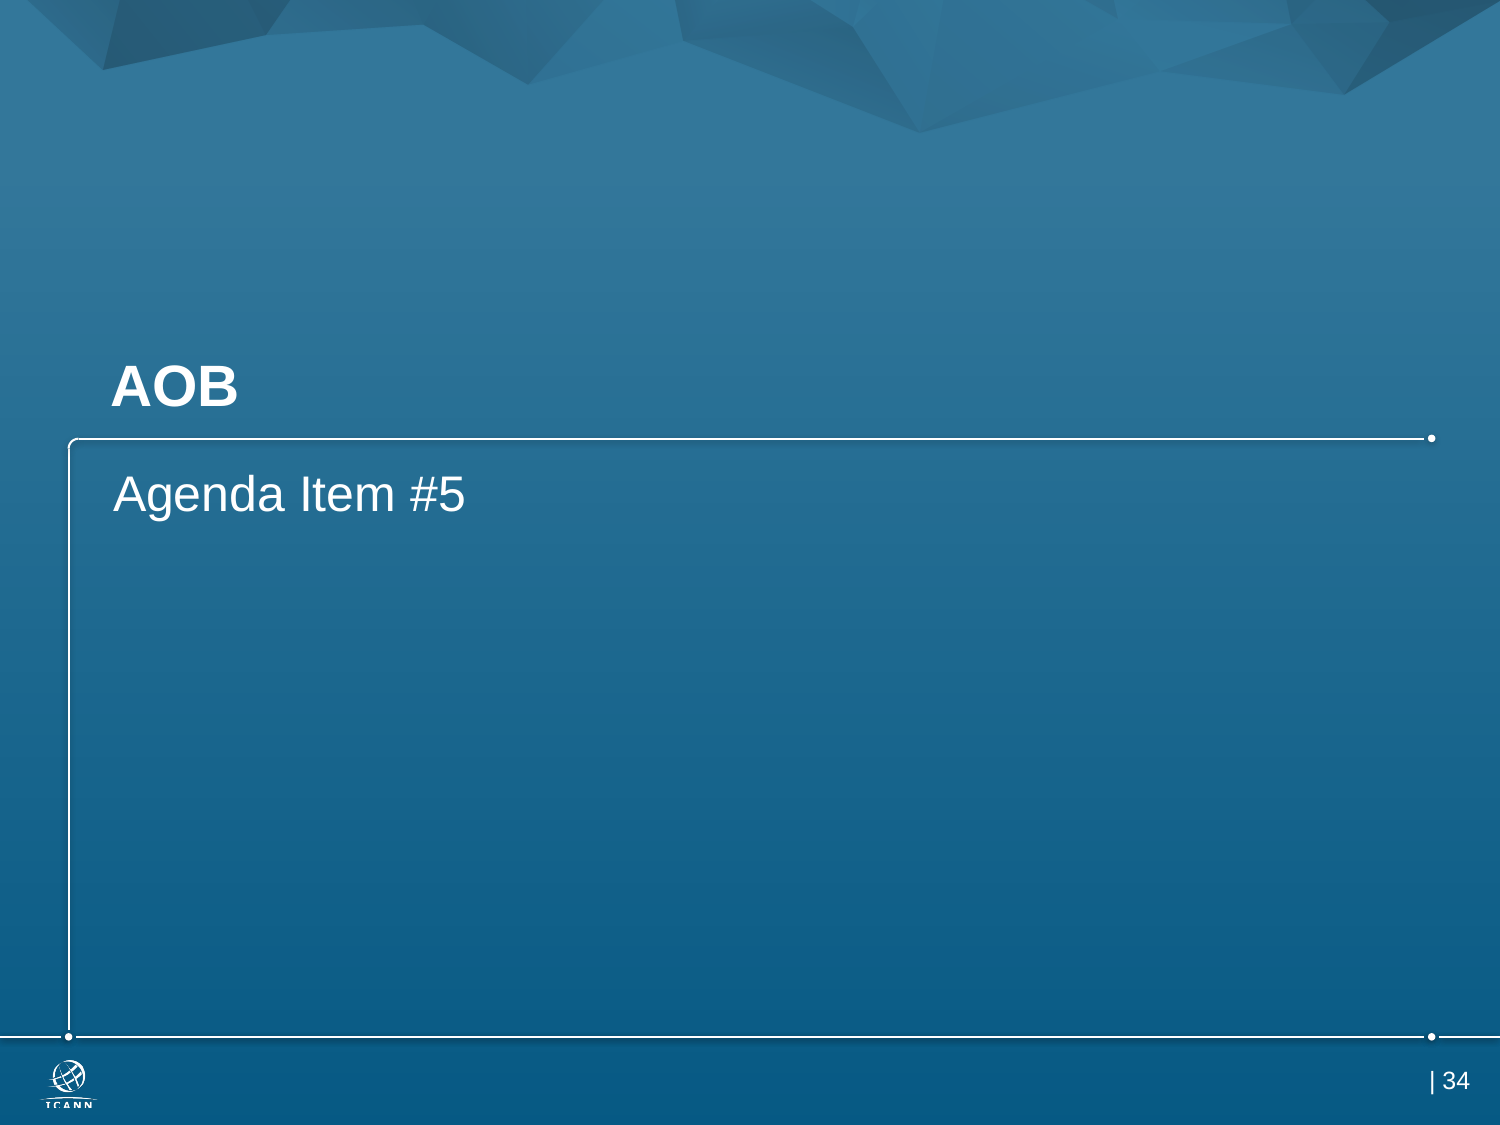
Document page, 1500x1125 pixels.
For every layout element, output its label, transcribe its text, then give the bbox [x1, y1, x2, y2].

title AOB [95, 135, 1398, 426]
picture [0, 0, 1500, 1030]
list Agenda Item #5 [98, 453, 1396, 606]
